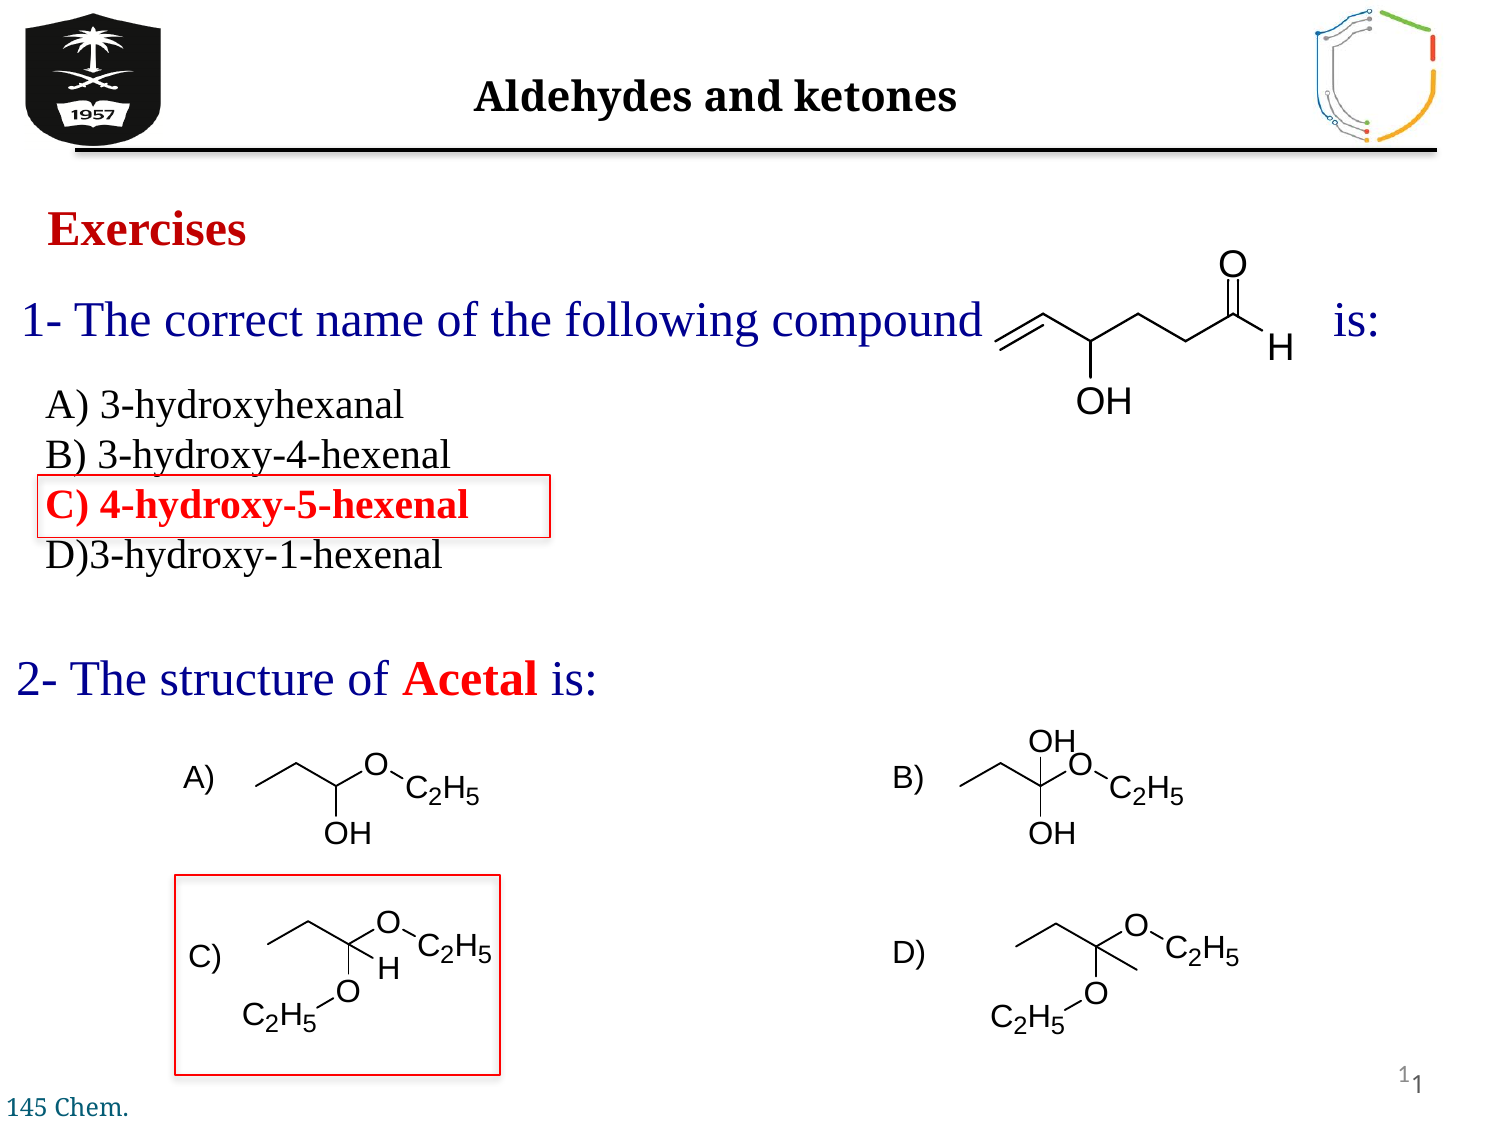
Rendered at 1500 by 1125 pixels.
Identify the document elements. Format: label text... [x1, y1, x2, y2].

slide_number 1 [1074, 1042, 1425, 1103]
text_box [174, 874, 501, 1076]
text_box Aldehydes and ketones [458, 62, 973, 128]
text_box 1- The correct name of the following compound is: [5, 279, 982, 355]
picture [1287, 0, 1463, 165]
text_box Exercises [1, 128, 293, 264]
text_box A) 3-hydroxyhexanal B) 3-hydroxy-4-hexenal C) 4-hydroxy-5-hexenal D)3-hydroxy-1-hexenal [30, 369, 485, 585]
text_box [37, 474, 551, 538]
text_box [182, 727, 1241, 1036]
text_box 1- The correct name of the following compound is: [1306, 279, 1500, 355]
text_box 2- The structure of Acetal is: [1, 637, 1124, 713]
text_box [987, 238, 1302, 418]
text_box 145 Chem. [5, 1061, 556, 1122]
picture [24, 12, 163, 151]
